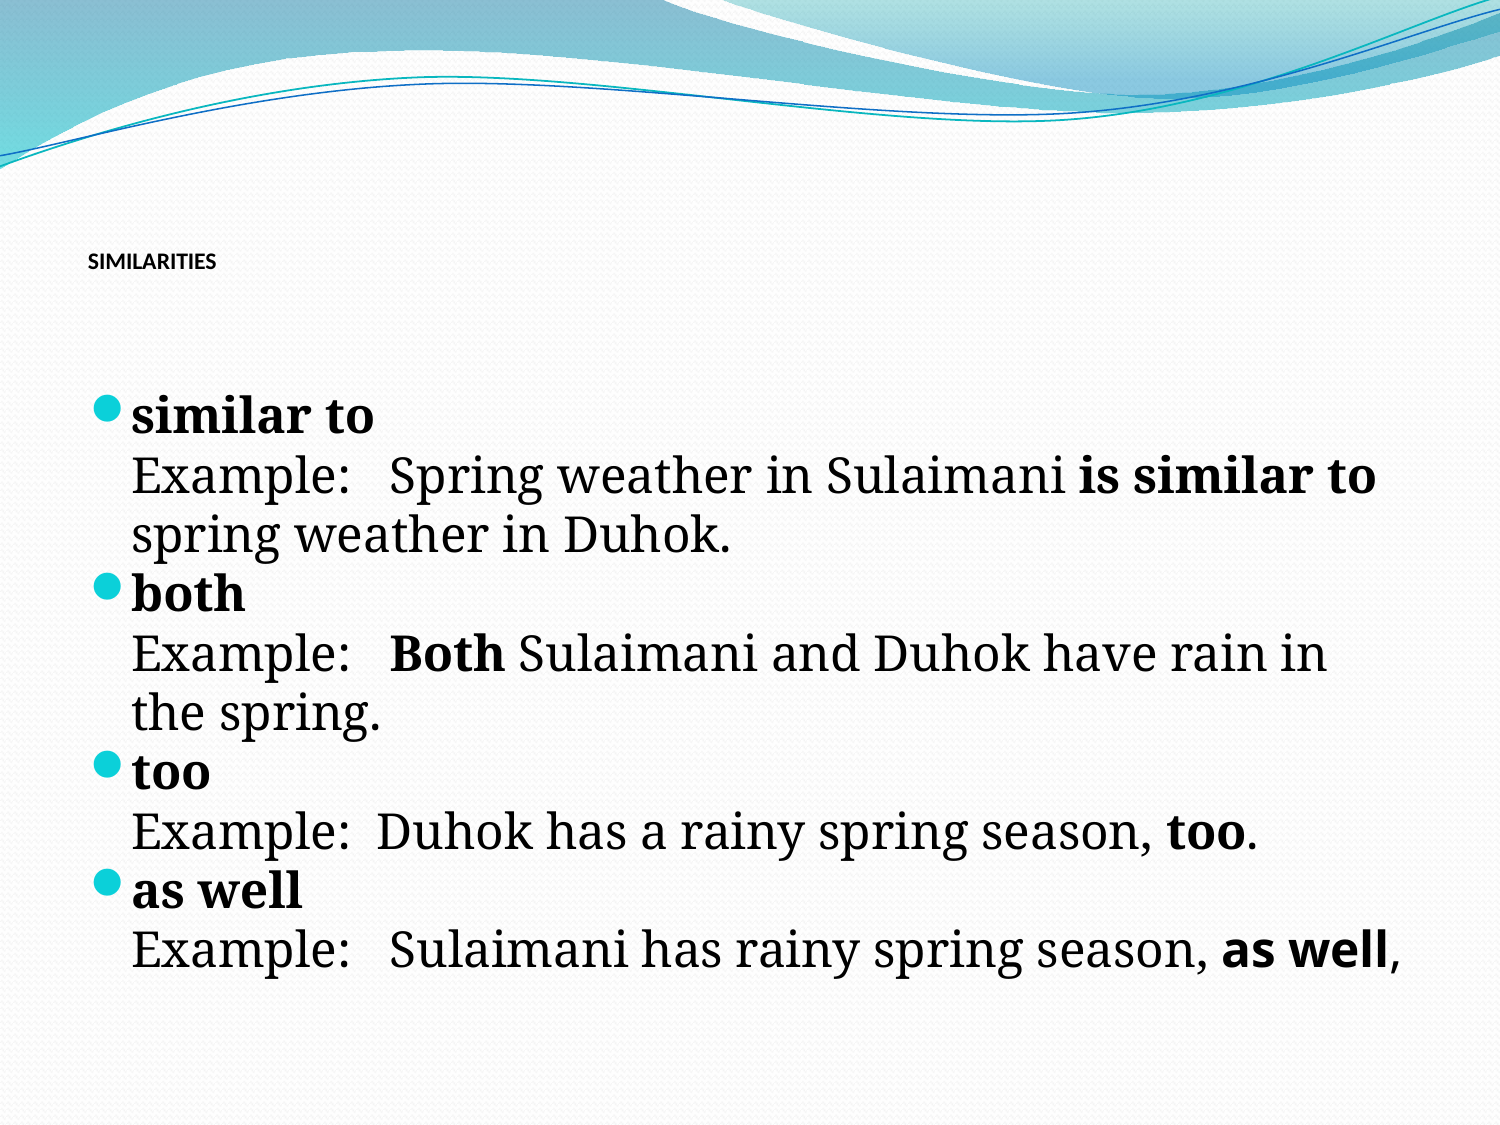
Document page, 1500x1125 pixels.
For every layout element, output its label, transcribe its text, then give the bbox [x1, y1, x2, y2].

title SIMILARITIES [75, 115, 1425, 303]
list similar to Example: Spring weather in Sulaimani is similar to spring weather in Duhok. both Example: Both Sulaimani and Duhok have rain in the spring. too Example: Duhok has a rainy spring season, too. as well Example: Sulaimani has rainy spring season, as well, [75, 317, 1425, 1038]
